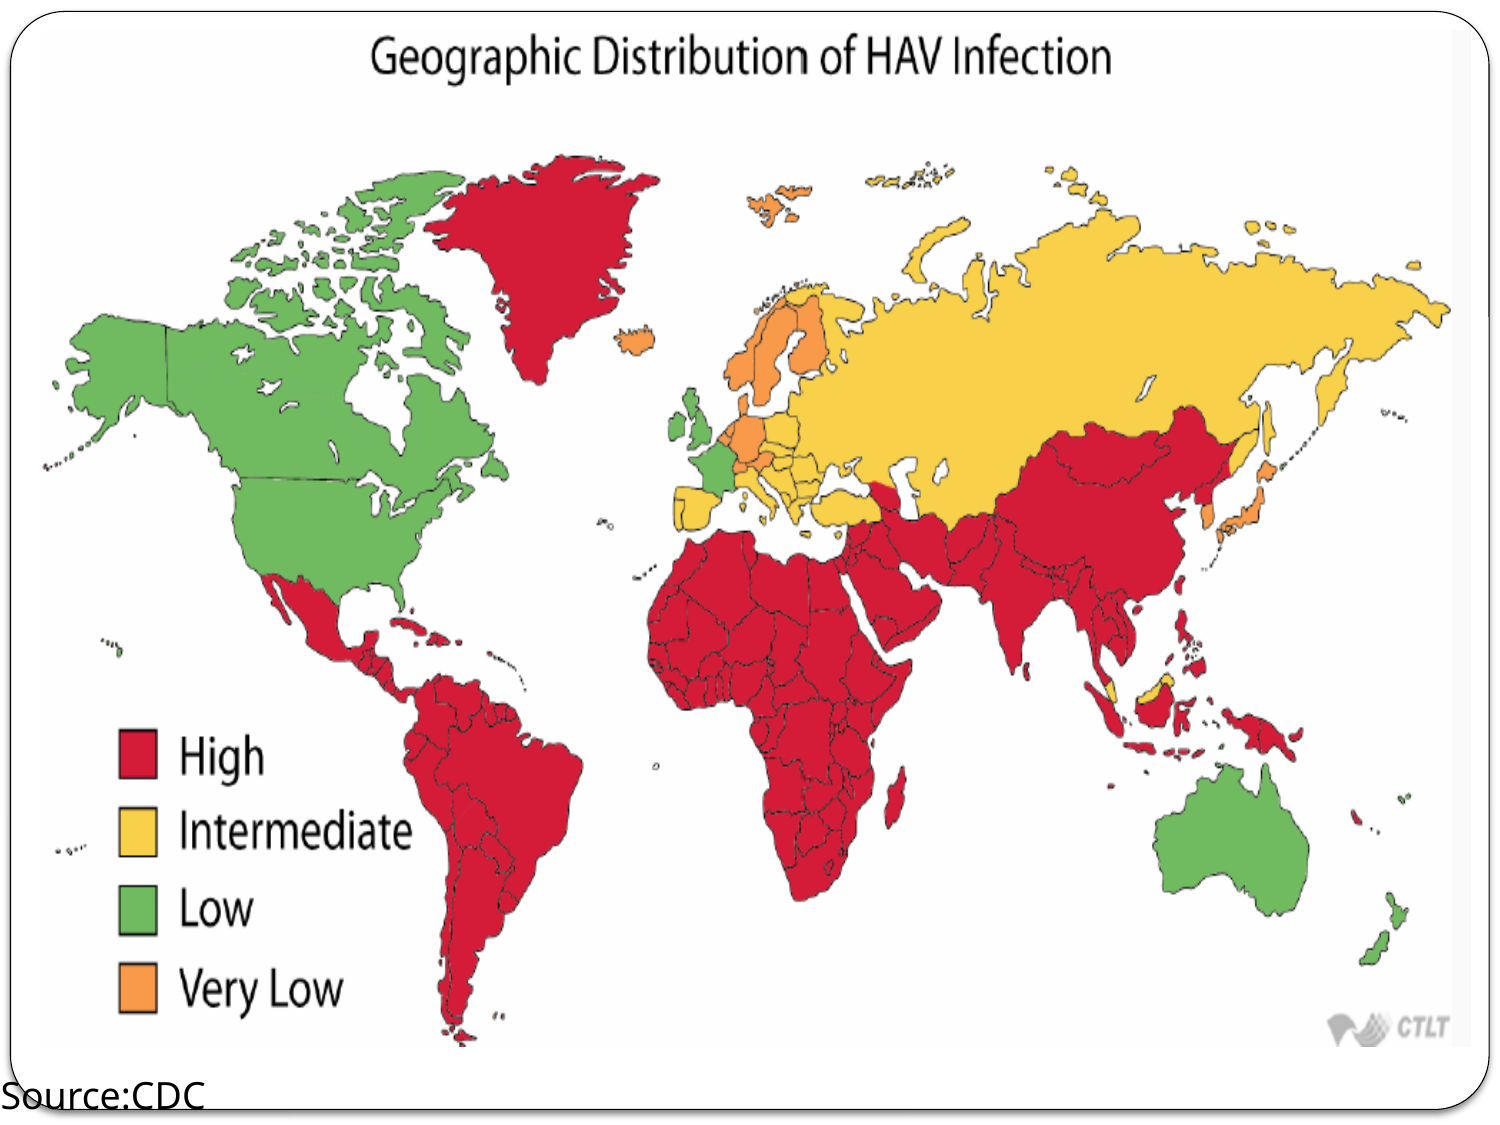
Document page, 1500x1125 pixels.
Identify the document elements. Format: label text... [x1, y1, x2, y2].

text_box Source:CDC [0, 1064, 221, 1125]
picture [41, 30, 1471, 1047]
